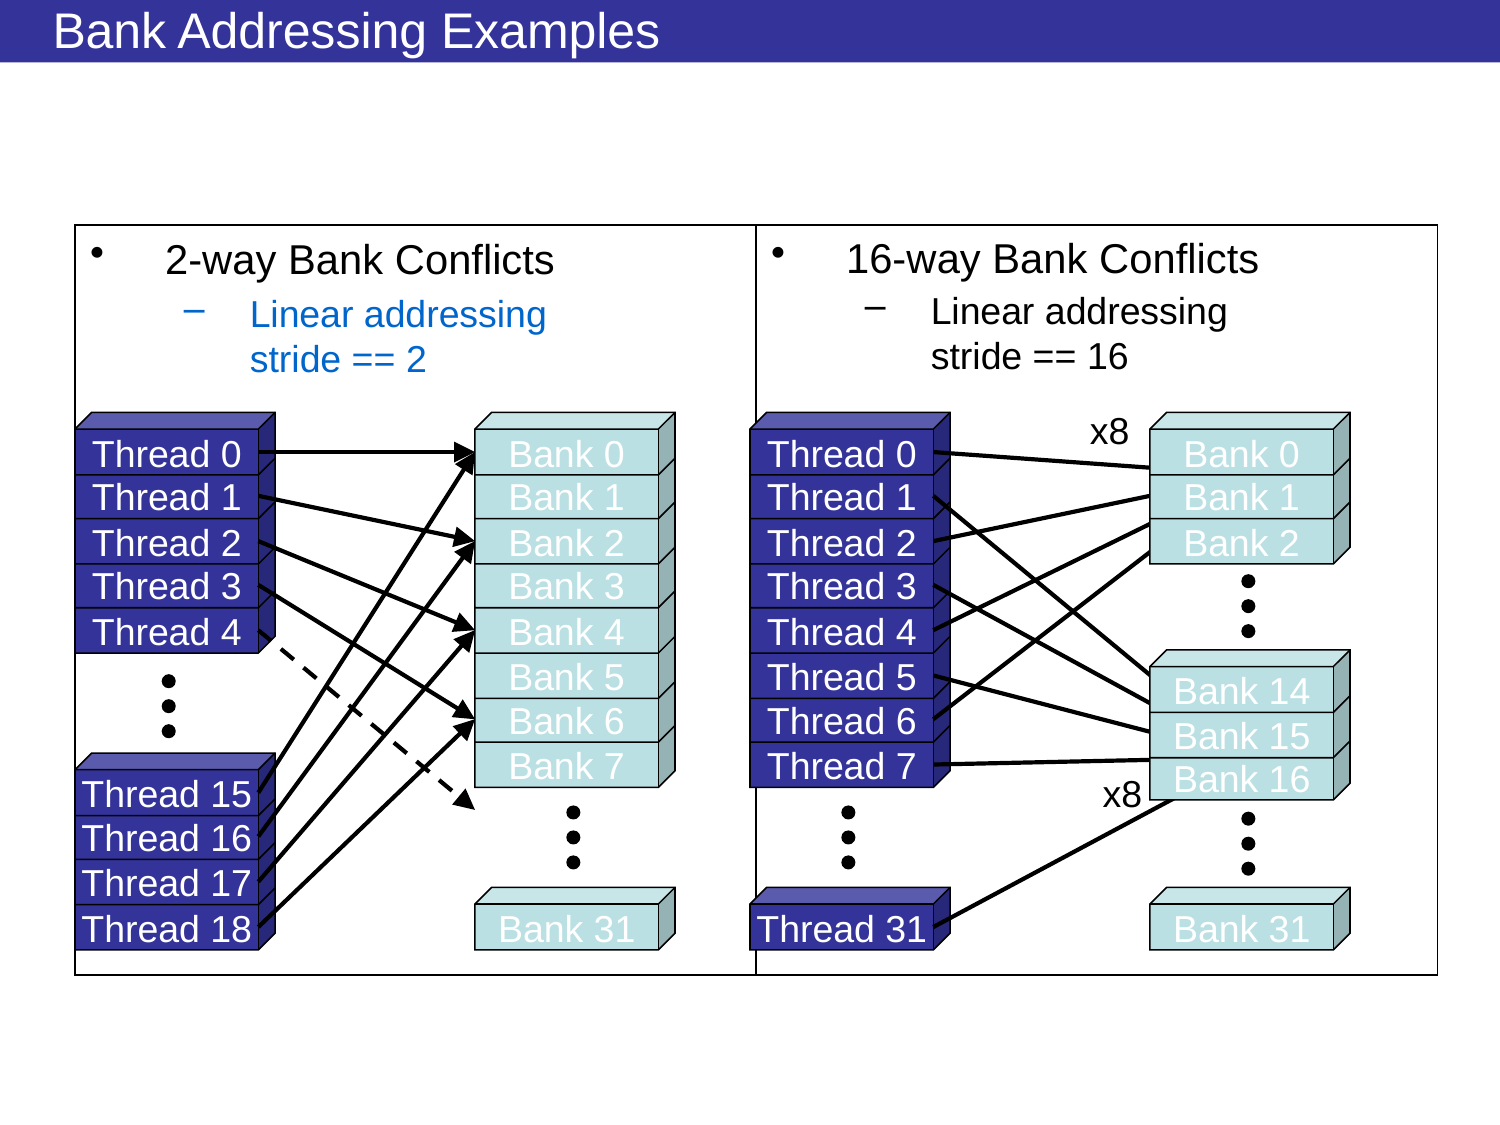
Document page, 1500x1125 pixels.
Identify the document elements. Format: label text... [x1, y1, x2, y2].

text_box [74, 412, 676, 951]
text_box 2-way Bank Conflicts Linear addressing stride == 2 [74, 224, 756, 975]
text_box 16-way Bank Conflicts Linear addressing stride == 16 [756, 224, 1438, 975]
title Bank Addressing Examples [37, 7, 1426, 51]
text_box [749, 399, 1351, 951]
